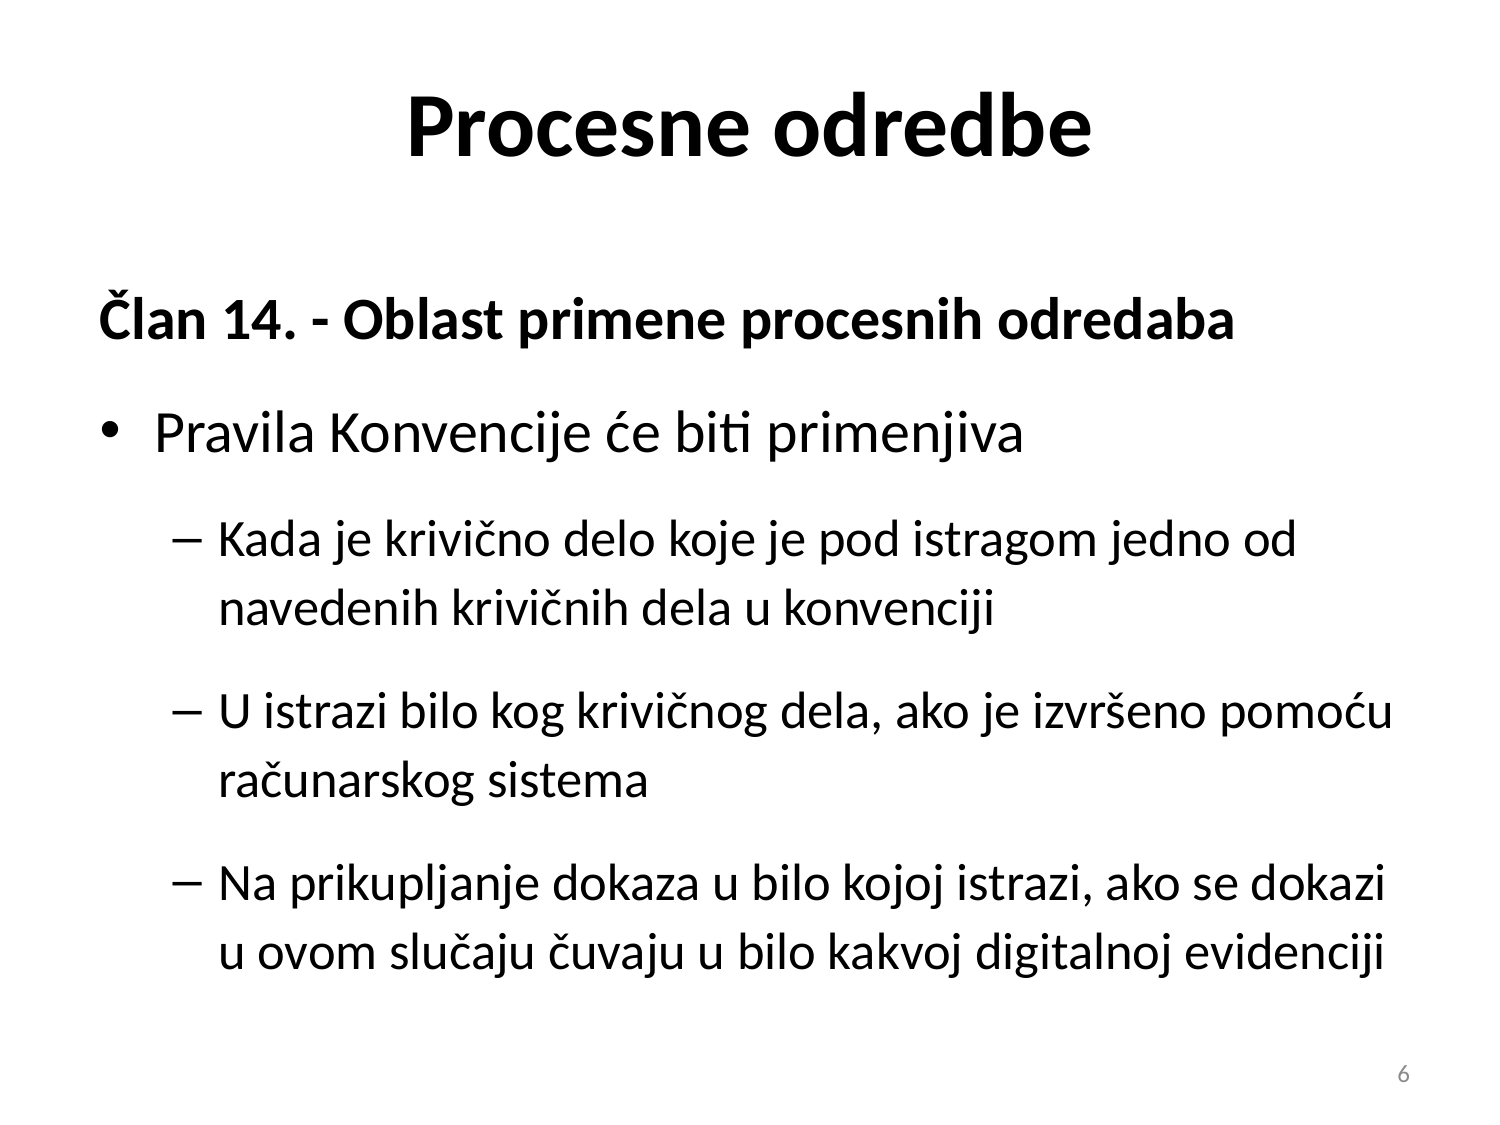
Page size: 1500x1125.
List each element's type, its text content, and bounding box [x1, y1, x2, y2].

list Član 14. - Oblast primene procesnih odredaba Pravila Konvencije će biti primenjiva Kada je krivično delo koje je pod istragom jedno od navedenih krivičnih dela u konvenciji U istrazi bilo kog krivičnog dela, ako je izvršeno pomoću računarskog sistema Na prikupljanje dokaza u bilo kojoj istrazi, ako se dokazi u ovom slučaju čuvaju u bilo kakvoj digitalnoj evidenciji [84, 264, 1435, 1043]
slide_number 6 [1074, 1042, 1425, 1103]
title Procesne odredbe [74, 44, 1426, 196]
